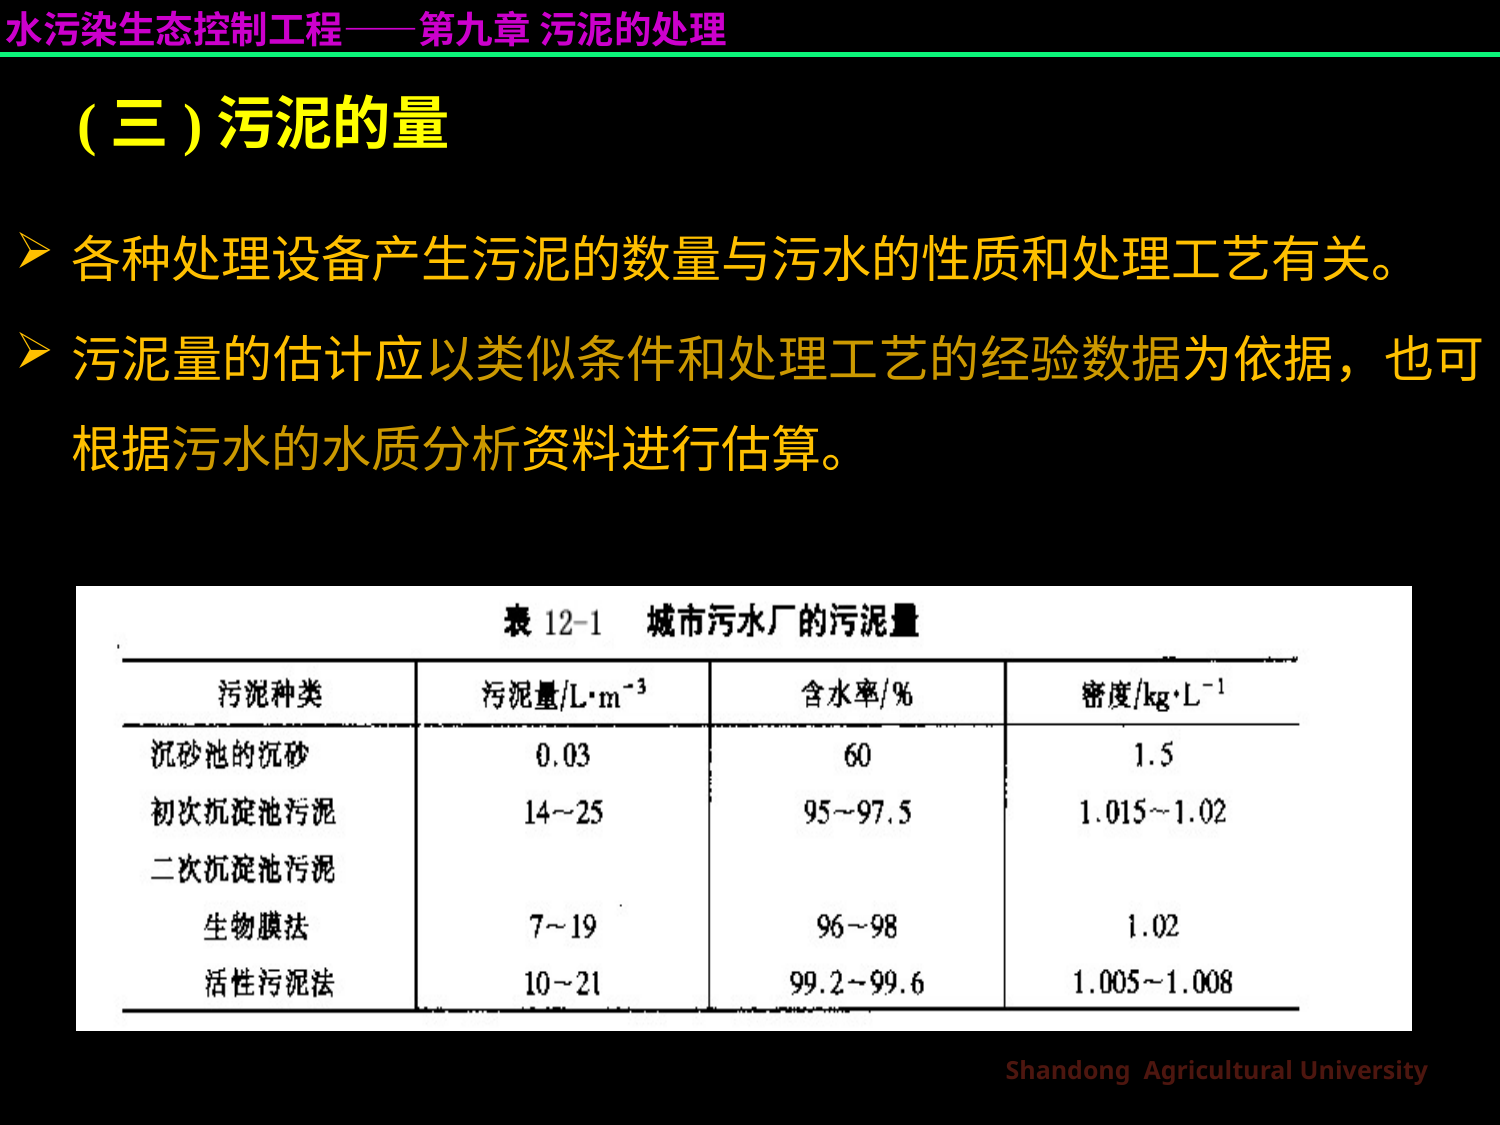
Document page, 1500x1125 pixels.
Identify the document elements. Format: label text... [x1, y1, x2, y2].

title (三)污泥的量 [62, 46, 1400, 189]
picture [76, 585, 1412, 1032]
list 各种处理设备产生污泥的数量与污水的性质和处理工艺有关。 污泥量的估计应以类似条件和处理工艺的经验数据为依据，也可根据污水的水质分析资料进行估算。 [0, 189, 1500, 740]
